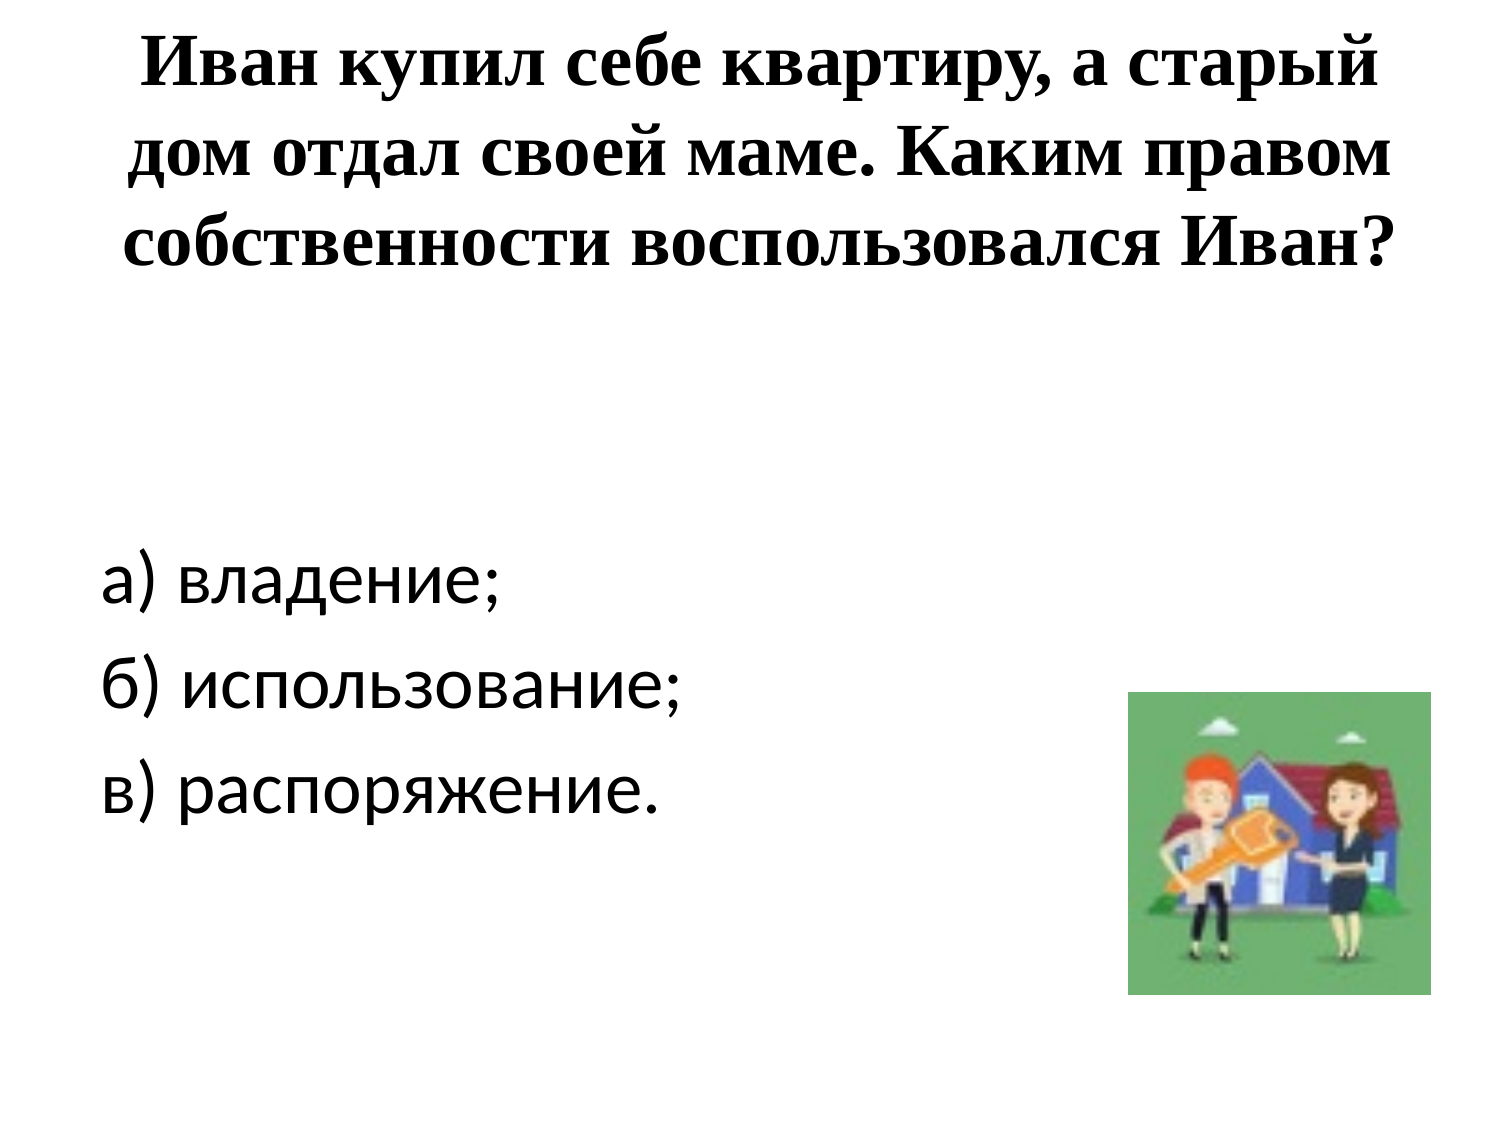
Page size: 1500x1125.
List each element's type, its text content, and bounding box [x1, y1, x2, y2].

picture [1127, 692, 1431, 996]
list Иван купил себе квартиру, а старый дом отдал своей маме. Каким правом собственности воспользовался Иван? а) владение; б) использование; в) распоряжение. [29, 3, 1436, 890]
